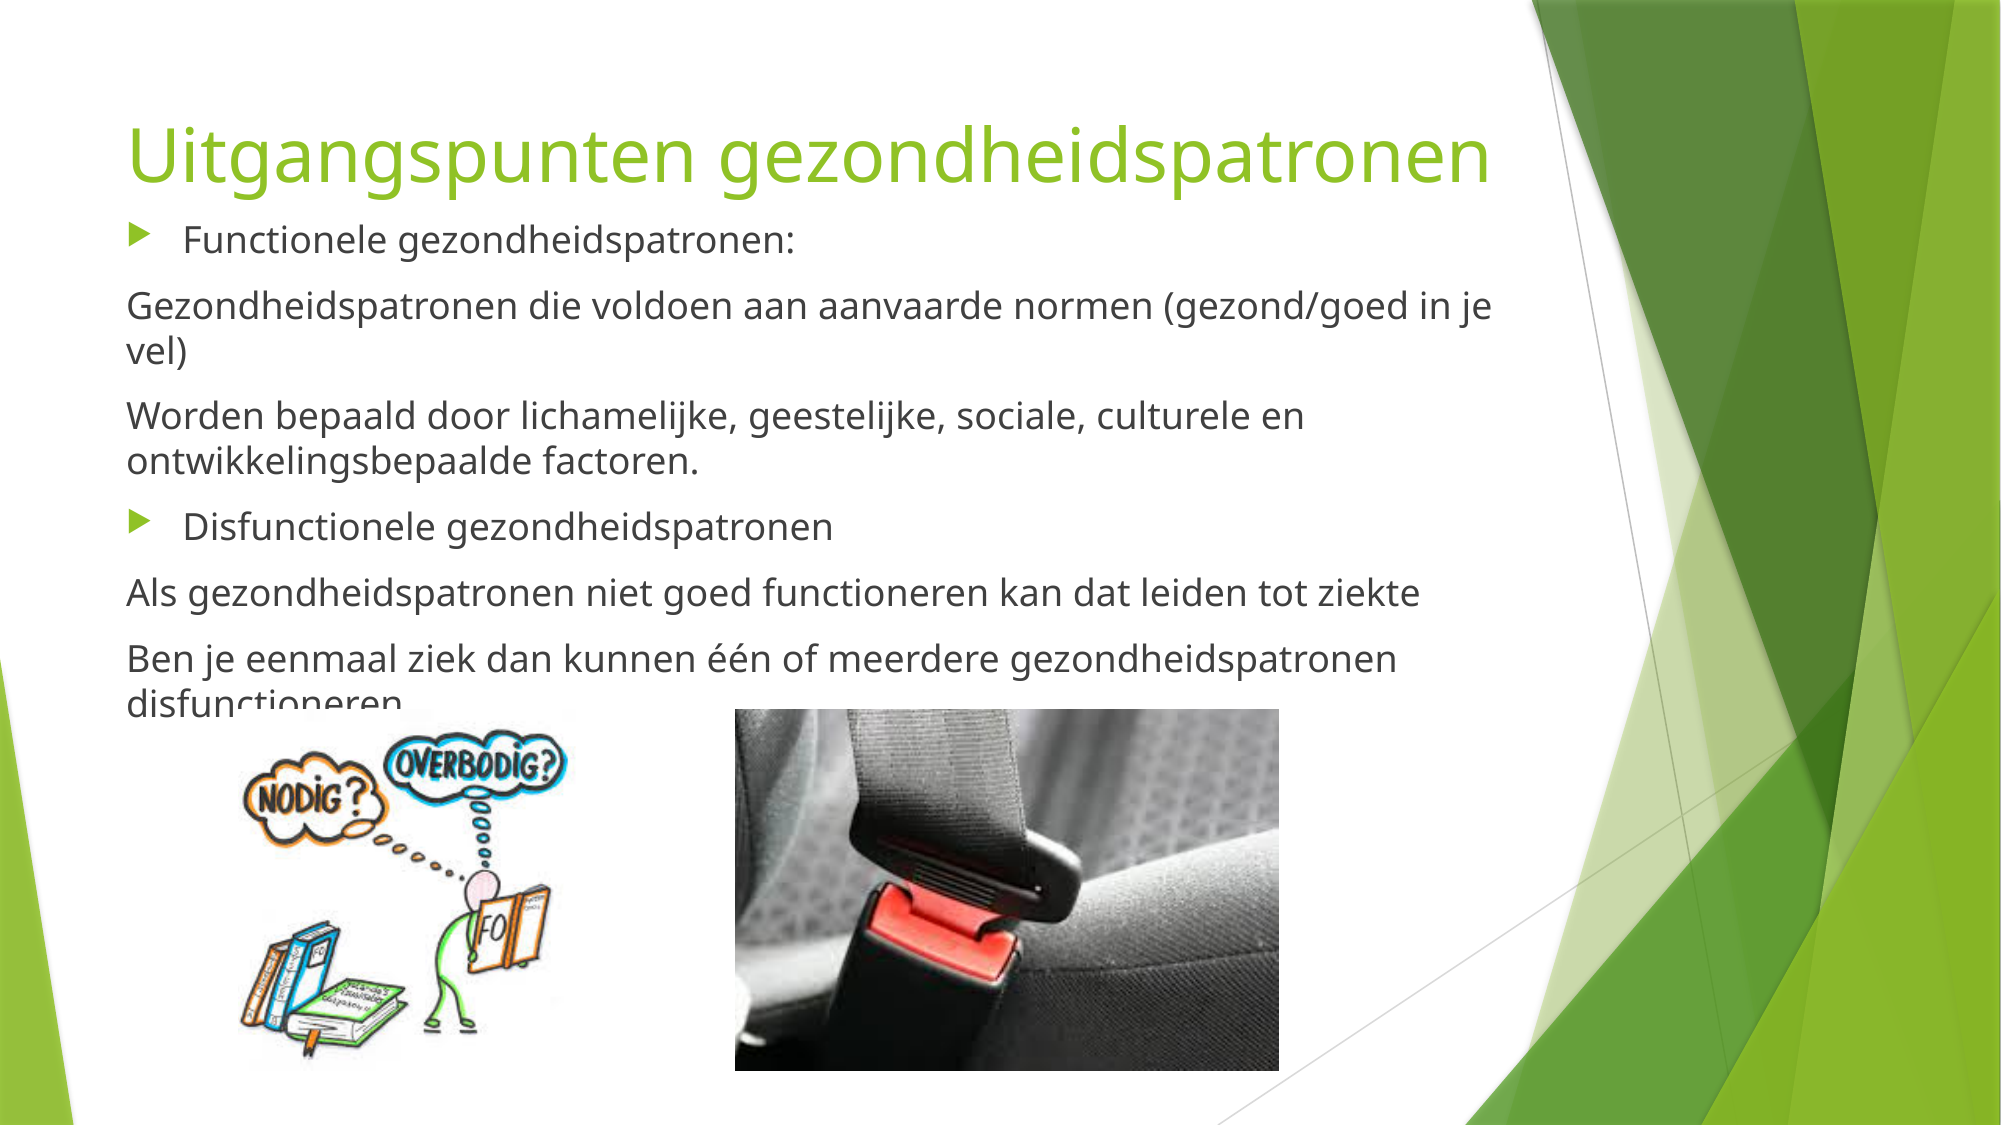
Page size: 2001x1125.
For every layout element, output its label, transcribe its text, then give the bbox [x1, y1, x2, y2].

picture [237, 709, 580, 1072]
list Functionele gezondheidspatronen: Gezondheidspatronen die voldoen aan aanvaarde normen (gezond/goed in je vel) Worden bepaald door lichamelijke, geestelijke, sociale, culturele en ontwikkelingsbepaalde factoren. Disfunctionele gezondheidspatronen Als gezondheidspatronen niet goed functioneren kan dat leiden tot ziekte Ben je eenmaal ziek dan kunnen één of meerdere gezondheidspatronen disfunctioneren [111, 208, 1522, 845]
title Uitgangspunten gezondheidspatronen [111, 99, 1522, 208]
picture [735, 709, 1279, 1072]
